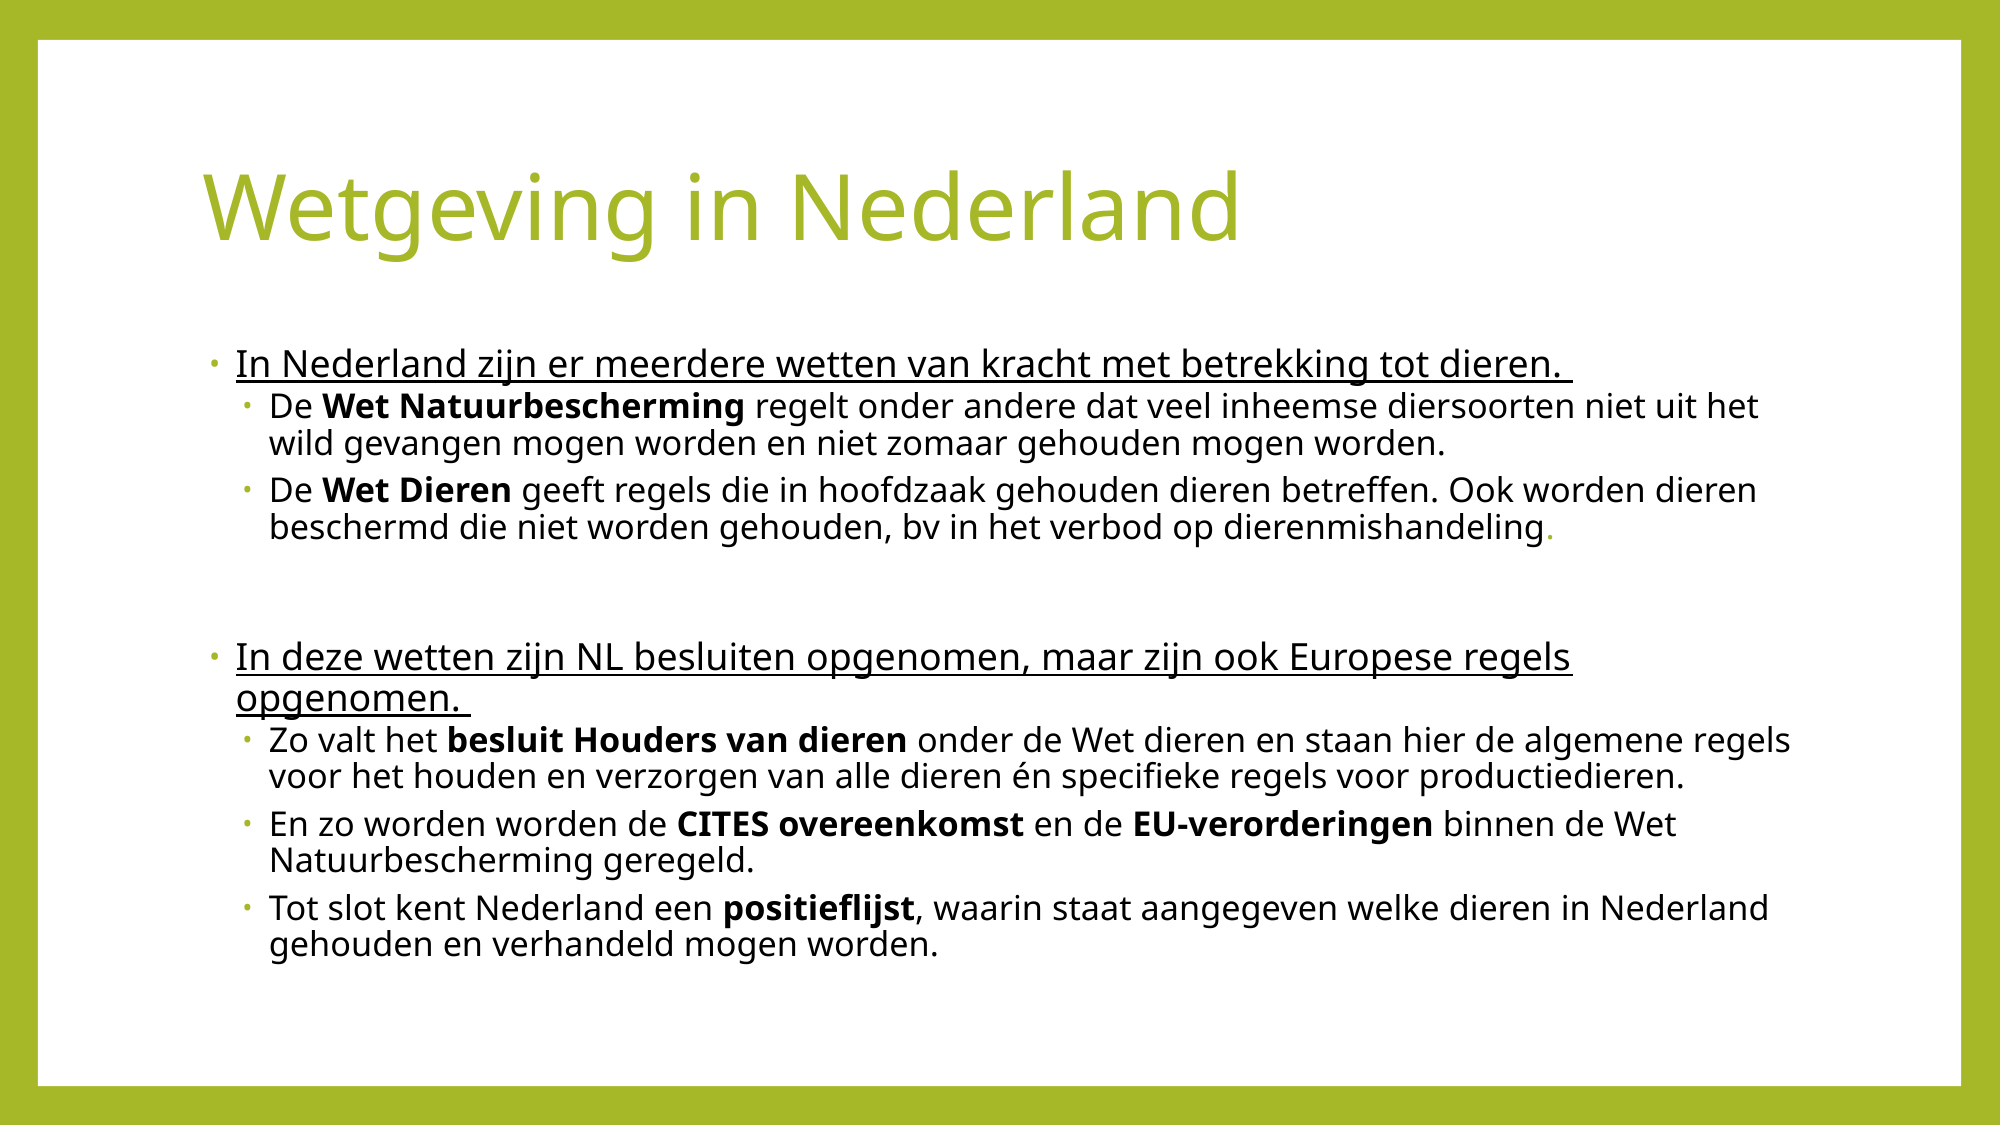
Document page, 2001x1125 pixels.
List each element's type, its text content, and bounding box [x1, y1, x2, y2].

title Wetgeving in Nederland [187, 99, 1808, 323]
list In Nederland zijn er meerdere wetten van kracht met betrekking tot dieren. De Wet Natuurbescherming regelt onder andere dat veel inheemse diersoorten niet uit het wild gevangen mogen worden en niet zomaar gehouden mogen worden. De Wet Dieren geeft regels die in hoofdzaak gehouden dieren betreffen. Ook worden dieren beschermd die niet worden gehouden, bv in het verbod op dierenmishandeling. In deze wetten zijn NL besluiten opgenomen, maar zijn ook Europese regels opgenomen. Zo valt het besluit Houders van dieren onder de Wet dieren en staan hier de algemene regels voor het houden en verzorgen van alle dieren én specifieke regels voor productiedieren. En zo worden worden de CITES overeenkomst en de EU-verorderingen binnen de Wet Natuurbescherming geregeld. Tot slot kent Nederland een positieflijst, waarin staat aangegeven welke dieren in Nederland gehouden en verhandeld mogen worden. [187, 337, 1808, 1000]
